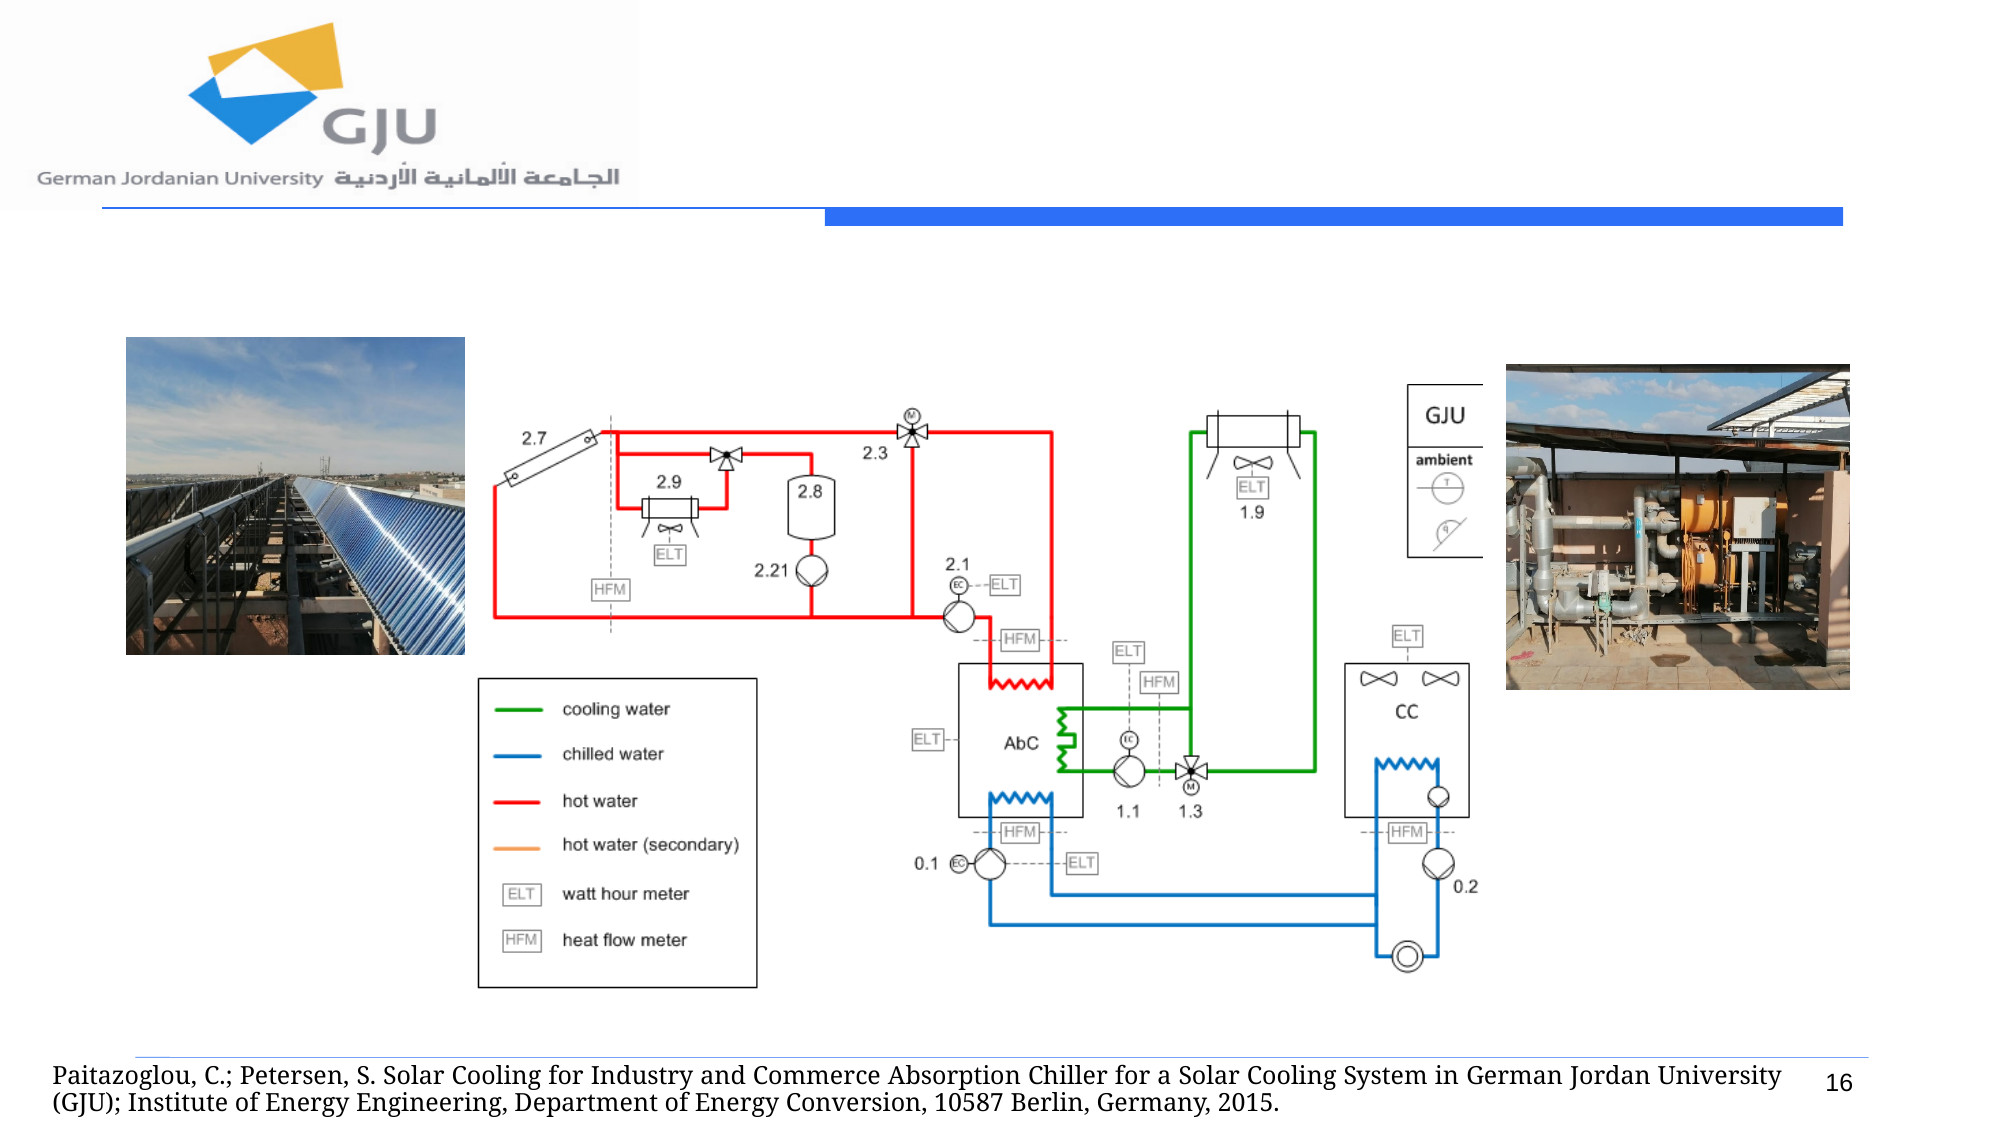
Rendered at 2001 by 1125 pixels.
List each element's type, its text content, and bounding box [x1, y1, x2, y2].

picture [126, 337, 1484, 1001]
text_box Paitazoglou, C.; Petersen, S. Solar Cooling for Industry and Commerce Absorption Chiller for a Solar Cooling System in German Jordan University (GJU); Institute of Energy Engineering, Department of Energy Conversion, 10587 Berlin, Germany, 2015. [37, 1055, 1800, 1124]
picture [0, 0, 639, 211]
picture [1506, 364, 1850, 691]
slide_number 16 [1800, 1058, 1869, 1105]
